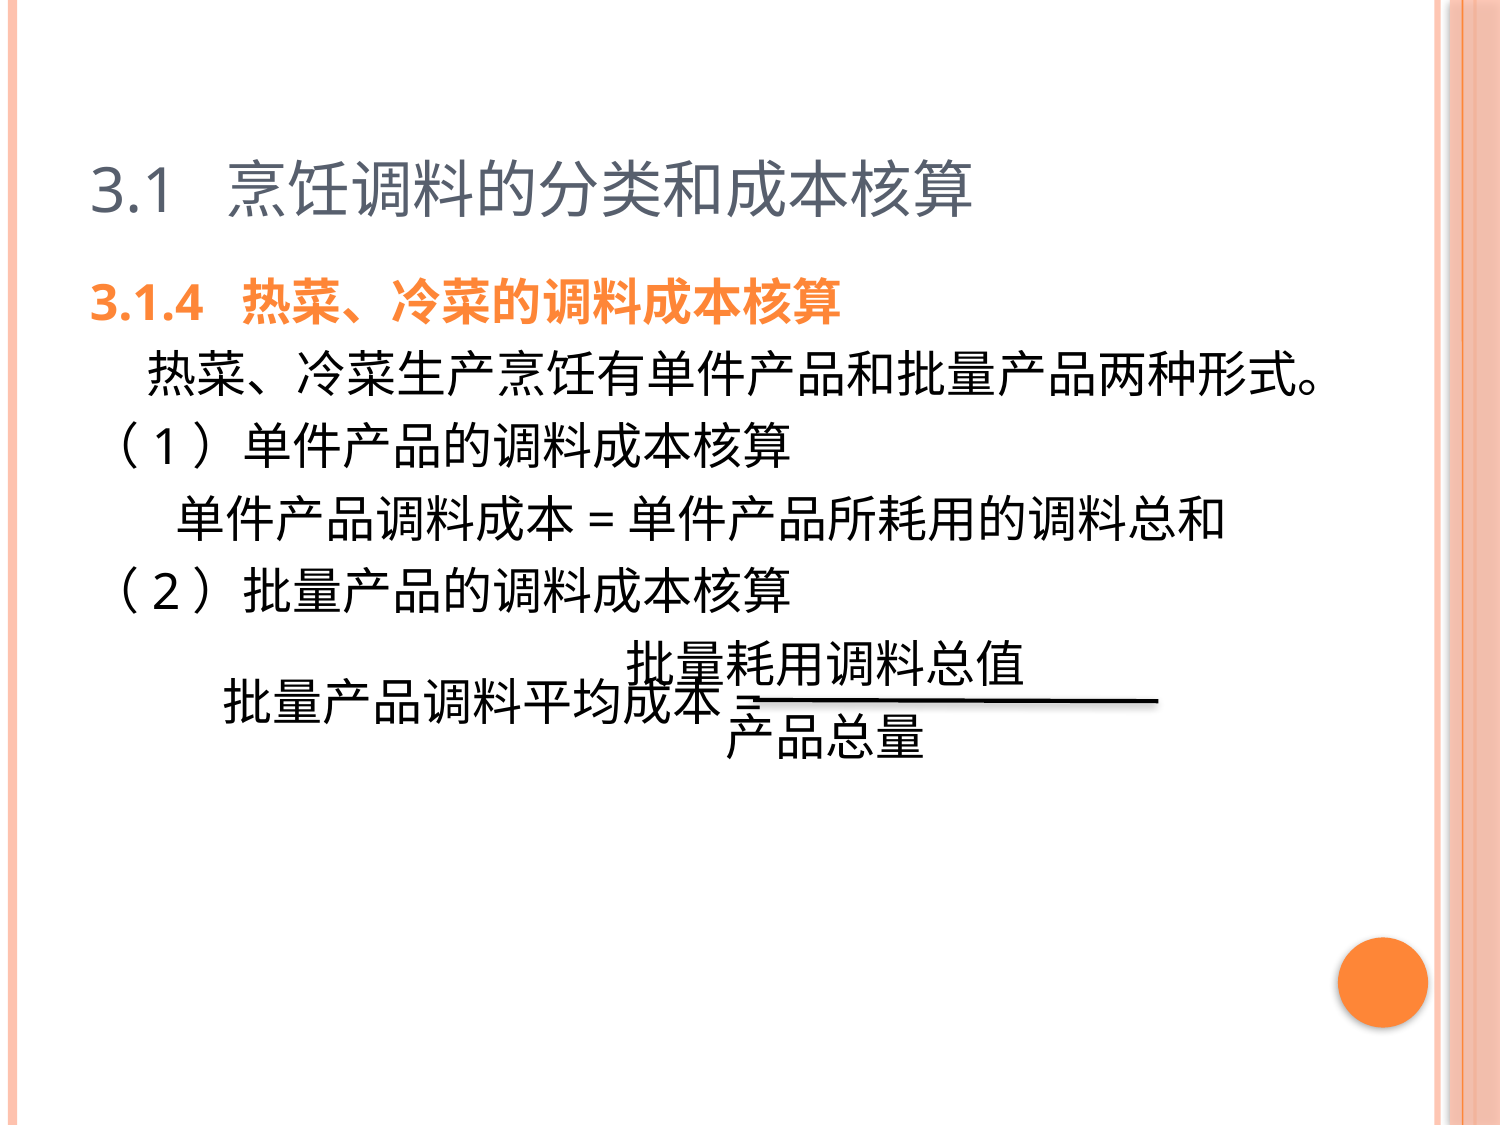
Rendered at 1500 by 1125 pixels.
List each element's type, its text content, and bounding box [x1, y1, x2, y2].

title 3.1 烹饪调料的分类和成本核算 [75, 45, 1300, 233]
list 3.1.4 热菜、冷菜的调料成本核算 热菜、冷菜生产烹饪有单件产品和批量产品两种形式。 （1）单件产品的调料成本核算 单件产品调料成本=单件产品所耗用的调料总和 （2）批量产品的调料成本核算 批量耗用调料总值 产品总量 [74, 262, 1329, 1063]
text_box 批量产品调料平均成本= [207, 663, 906, 738]
